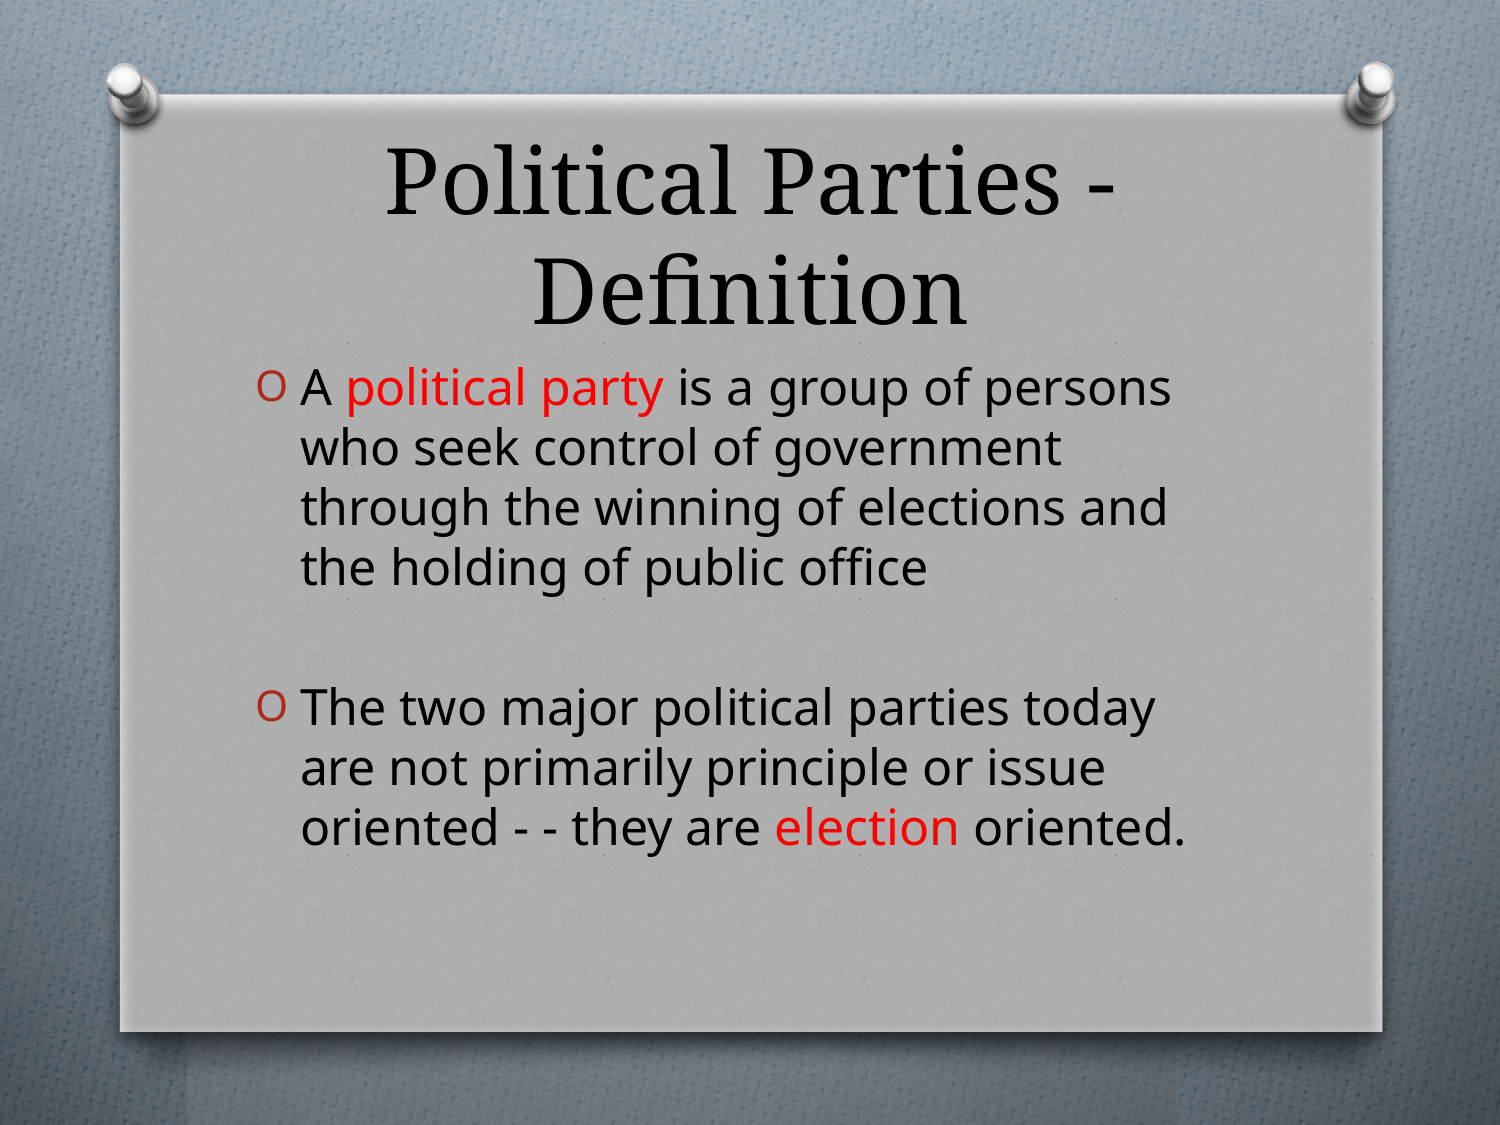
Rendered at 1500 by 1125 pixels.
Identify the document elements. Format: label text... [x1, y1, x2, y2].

picture [1317, 35, 1439, 156]
title Political Parties - Definition [179, 134, 1323, 332]
list A political party is a group of persons who seek control of government through the winning of elections and the holding of public office The two major political parties today are not primarily principle or issue oriented - - they are election oriented. [240, 347, 1257, 939]
picture [75, 29, 198, 153]
